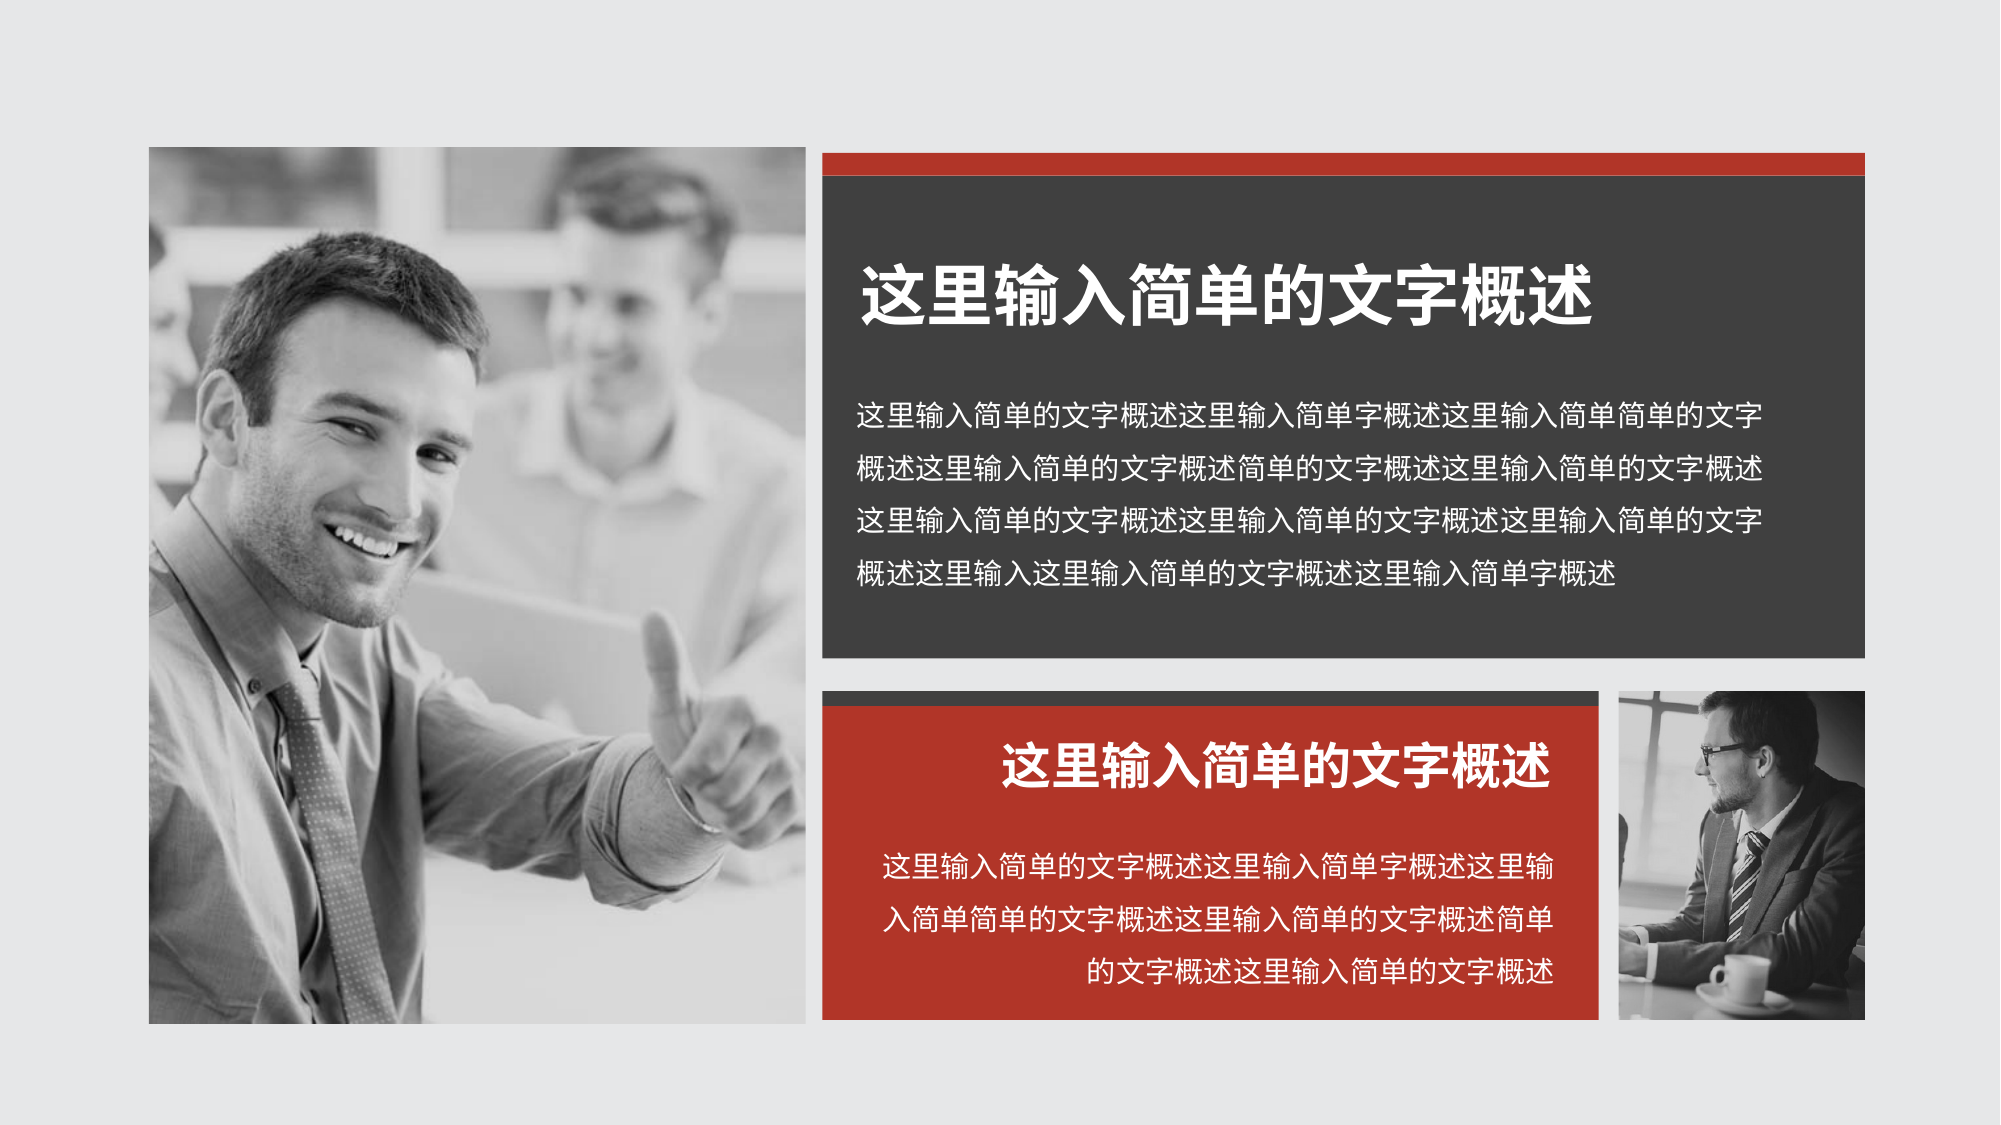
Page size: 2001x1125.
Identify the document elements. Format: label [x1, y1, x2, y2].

picture [1618, 691, 1865, 1020]
text_box [822, 691, 1599, 1020]
picture [148, 147, 806, 1024]
text_box [822, 152, 1865, 659]
